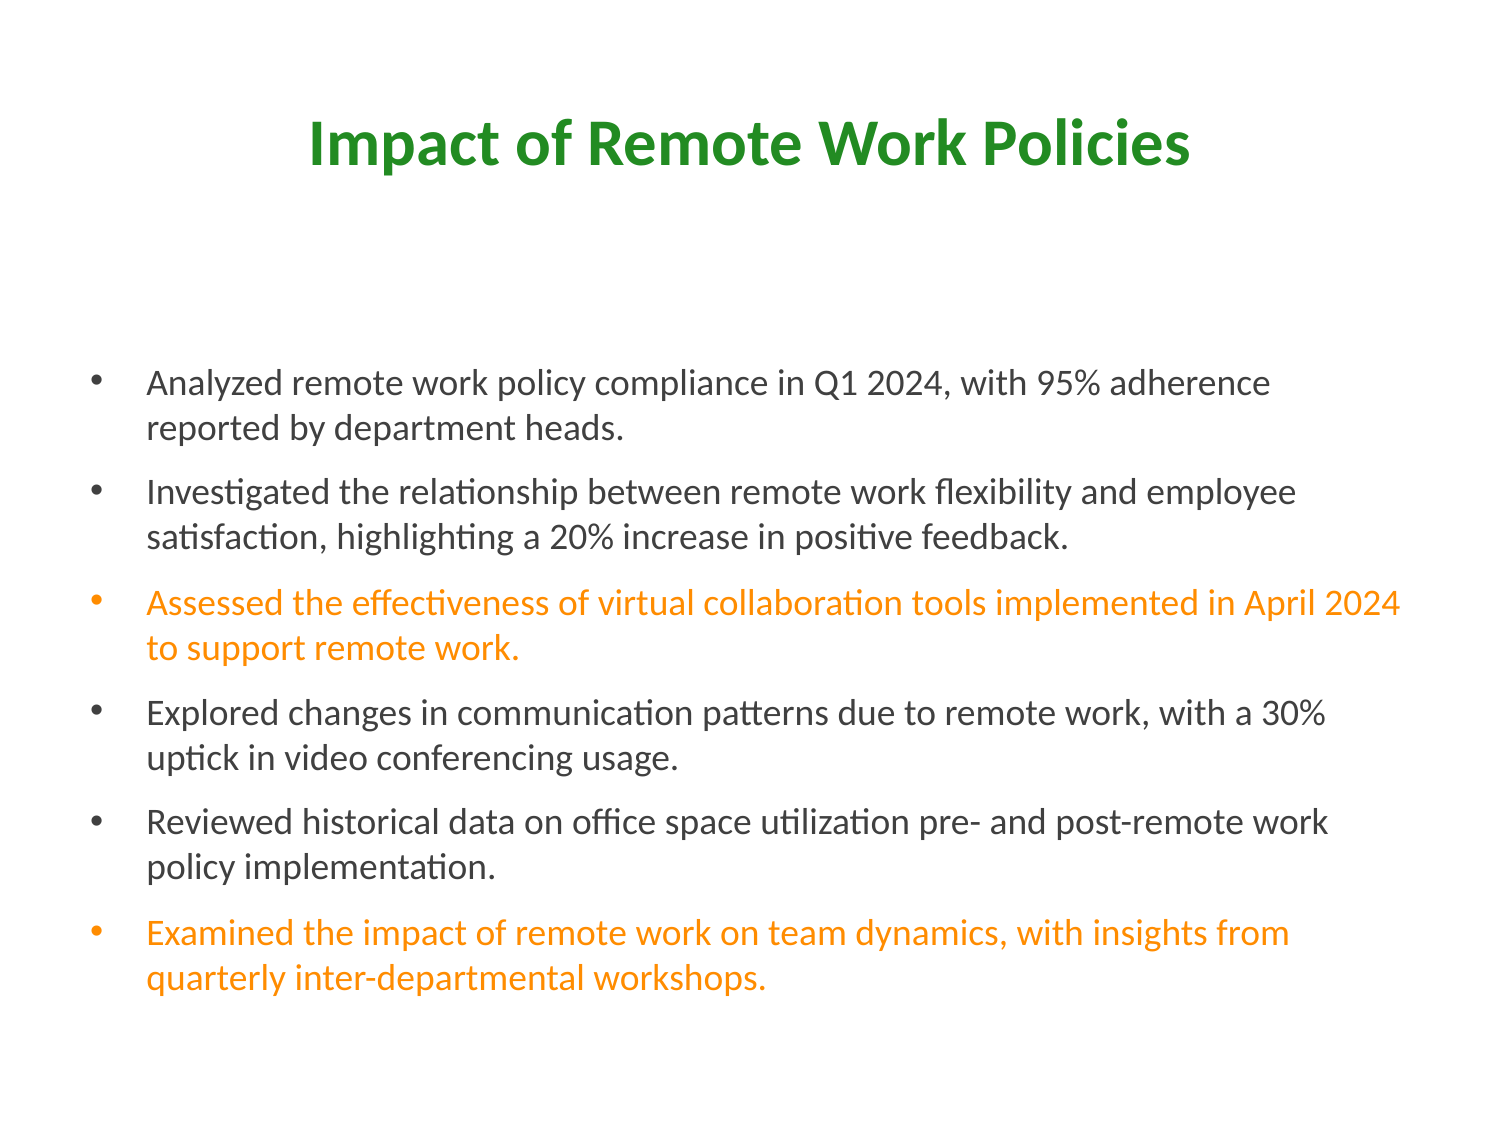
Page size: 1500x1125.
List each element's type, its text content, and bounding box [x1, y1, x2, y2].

title Impact of Remote Work Policies [75, 45, 1425, 233]
list Analyzed remote work policy compliance in Q1 2024, with 95% adherence reported by department heads. Investigated the relationship between remote work flexibility and employee satisfaction, highlighting a 20% increase in positive feedback. Assessed the effectiveness of virtual collaboration tools implemented in April 2024 to support remote work. Explored changes in communication patterns due to remote work, with a 30% uptick in video conferencing usage. Reviewed historical data on office space utilization pre- and post-remote work policy implementation. Examined the impact of remote work on team dynamics, with insights from quarterly inter-departmental workshops. [75, 262, 1425, 1005]
